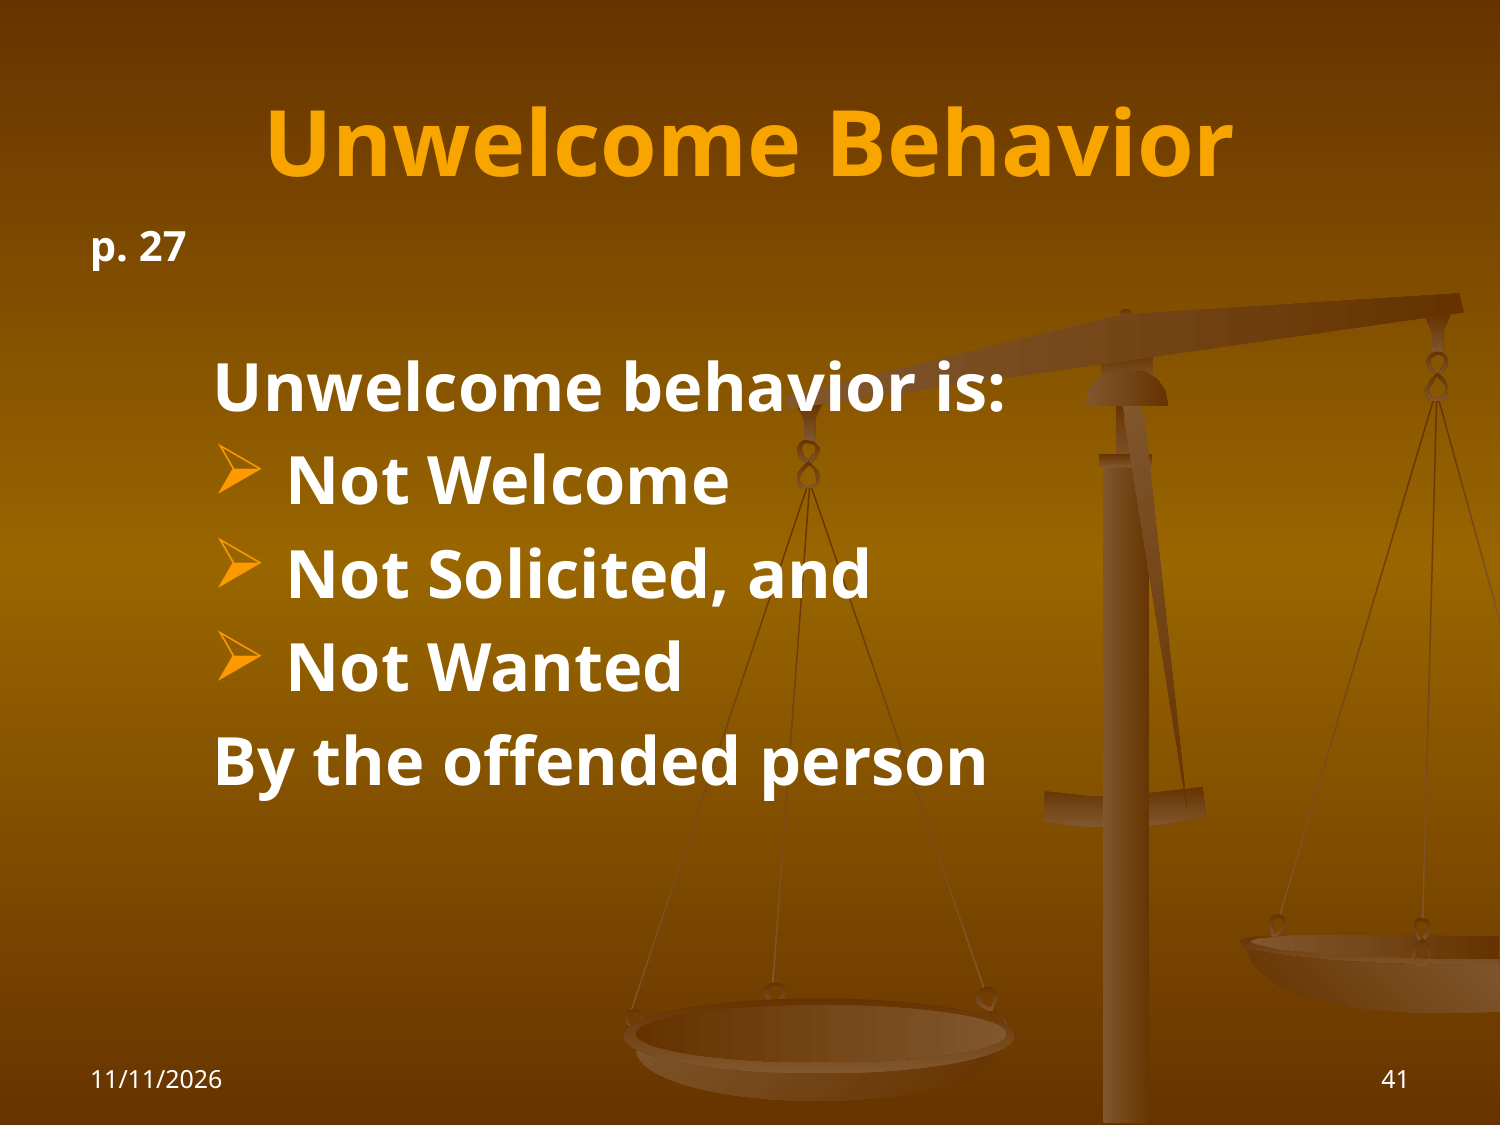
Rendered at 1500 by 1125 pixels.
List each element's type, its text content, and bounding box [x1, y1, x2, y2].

list Unwelcome behavior is: Not Welcome Not Solicited, and Not Wanted By the offended person [149, 337, 1113, 863]
title Unwelcome Behavior [74, 45, 1426, 234]
slide_number 41 [1074, 1029, 1426, 1106]
text_box p. 27 [74, 212, 225, 278]
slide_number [74, 1029, 426, 1106]
